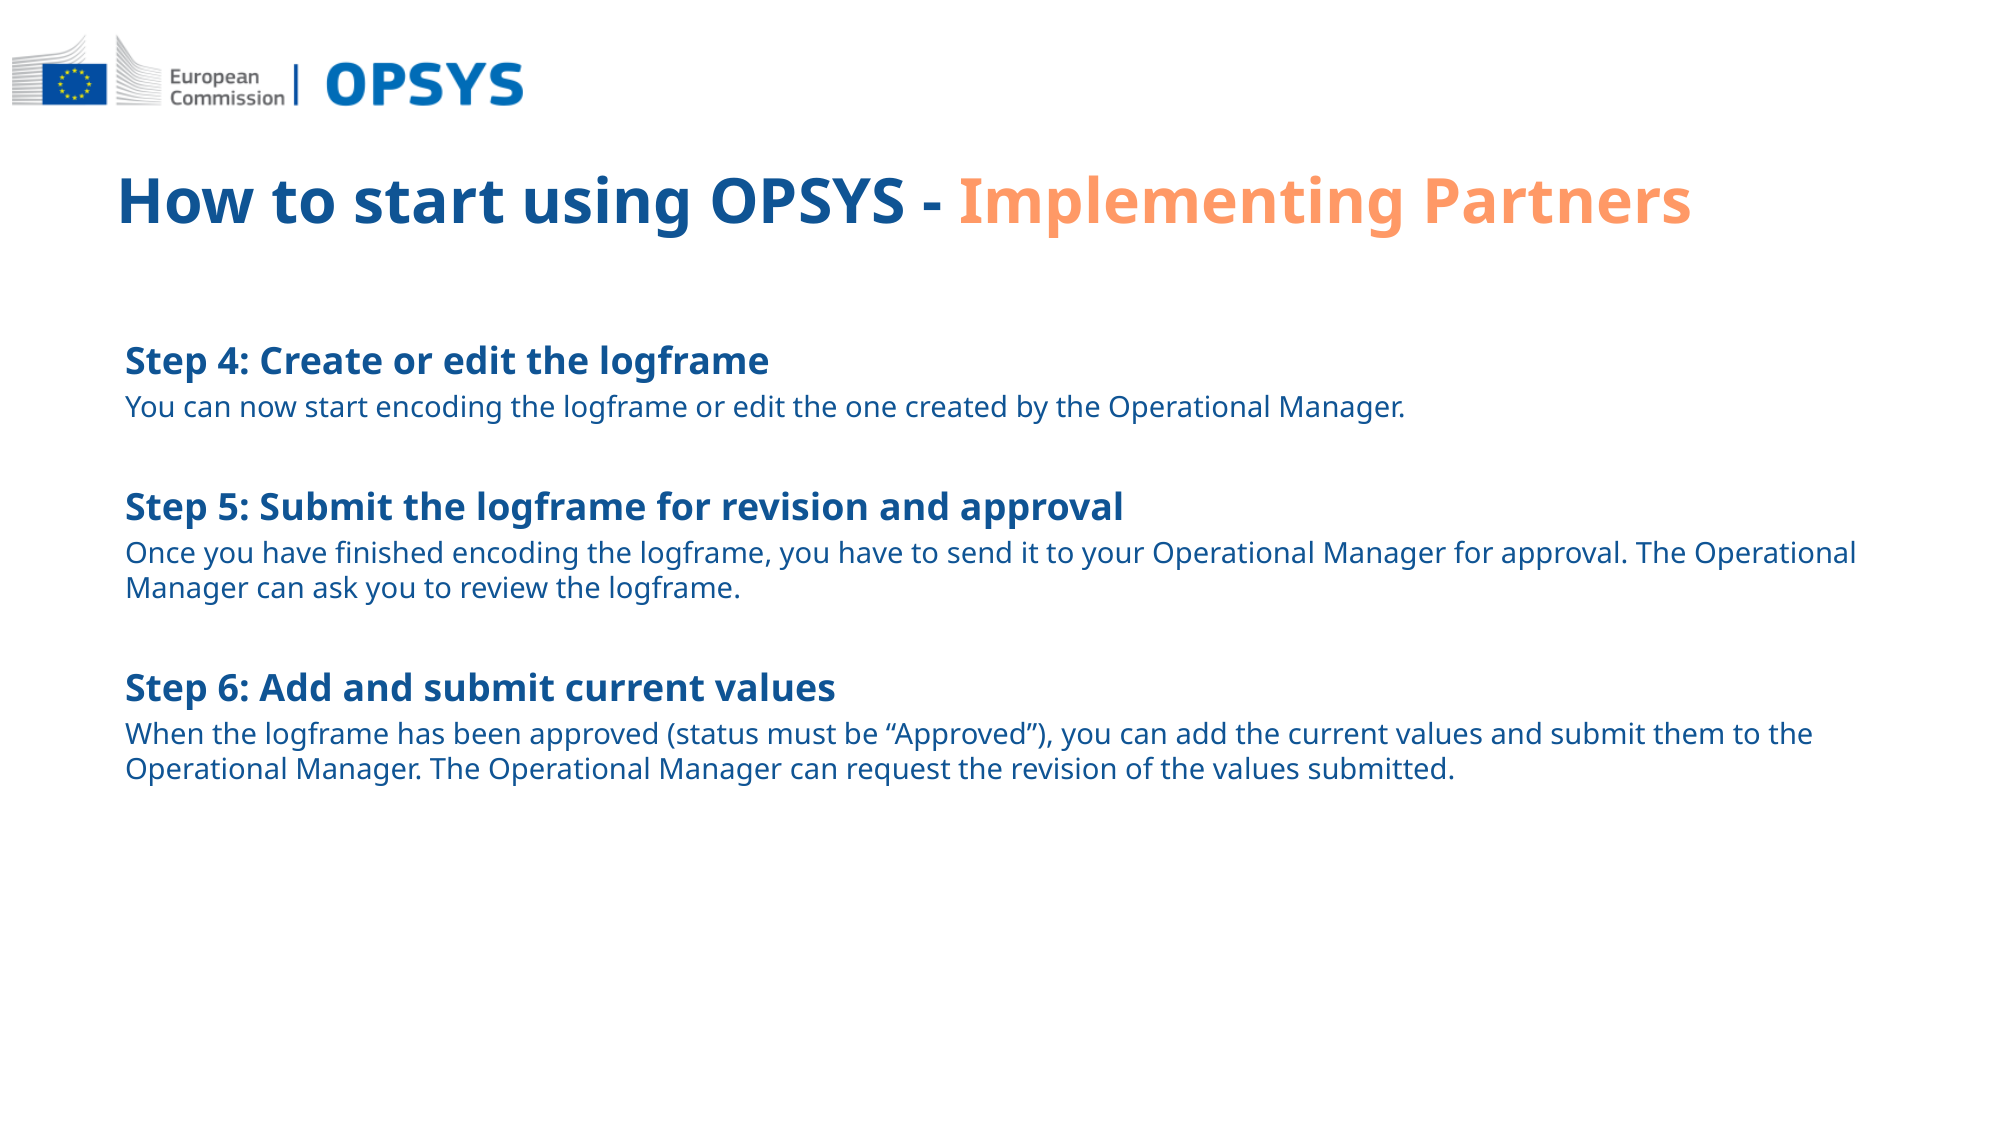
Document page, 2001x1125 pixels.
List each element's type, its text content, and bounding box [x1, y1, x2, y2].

list Step 4: Create or edit the logframe You can now start encoding the logframe or edit the one created by the Operational Manager. Step 5: Submit the logframe for revision and approval Once you have finished encoding the logframe, you have to send it to your Operational Manager for approval. The Operational Manager can ask you to review the logframe. Step 6: Add and submit current values When the logframe has been approved (status must be “Approved”), you can add the current values and submit them to the Operational Manager. The Operational Manager can request the revision of the values submitted. [109, 276, 1911, 1059]
picture [12, 0, 523, 137]
title How to start using OPSYS - Implementing Partners [101, 121, 1929, 276]
